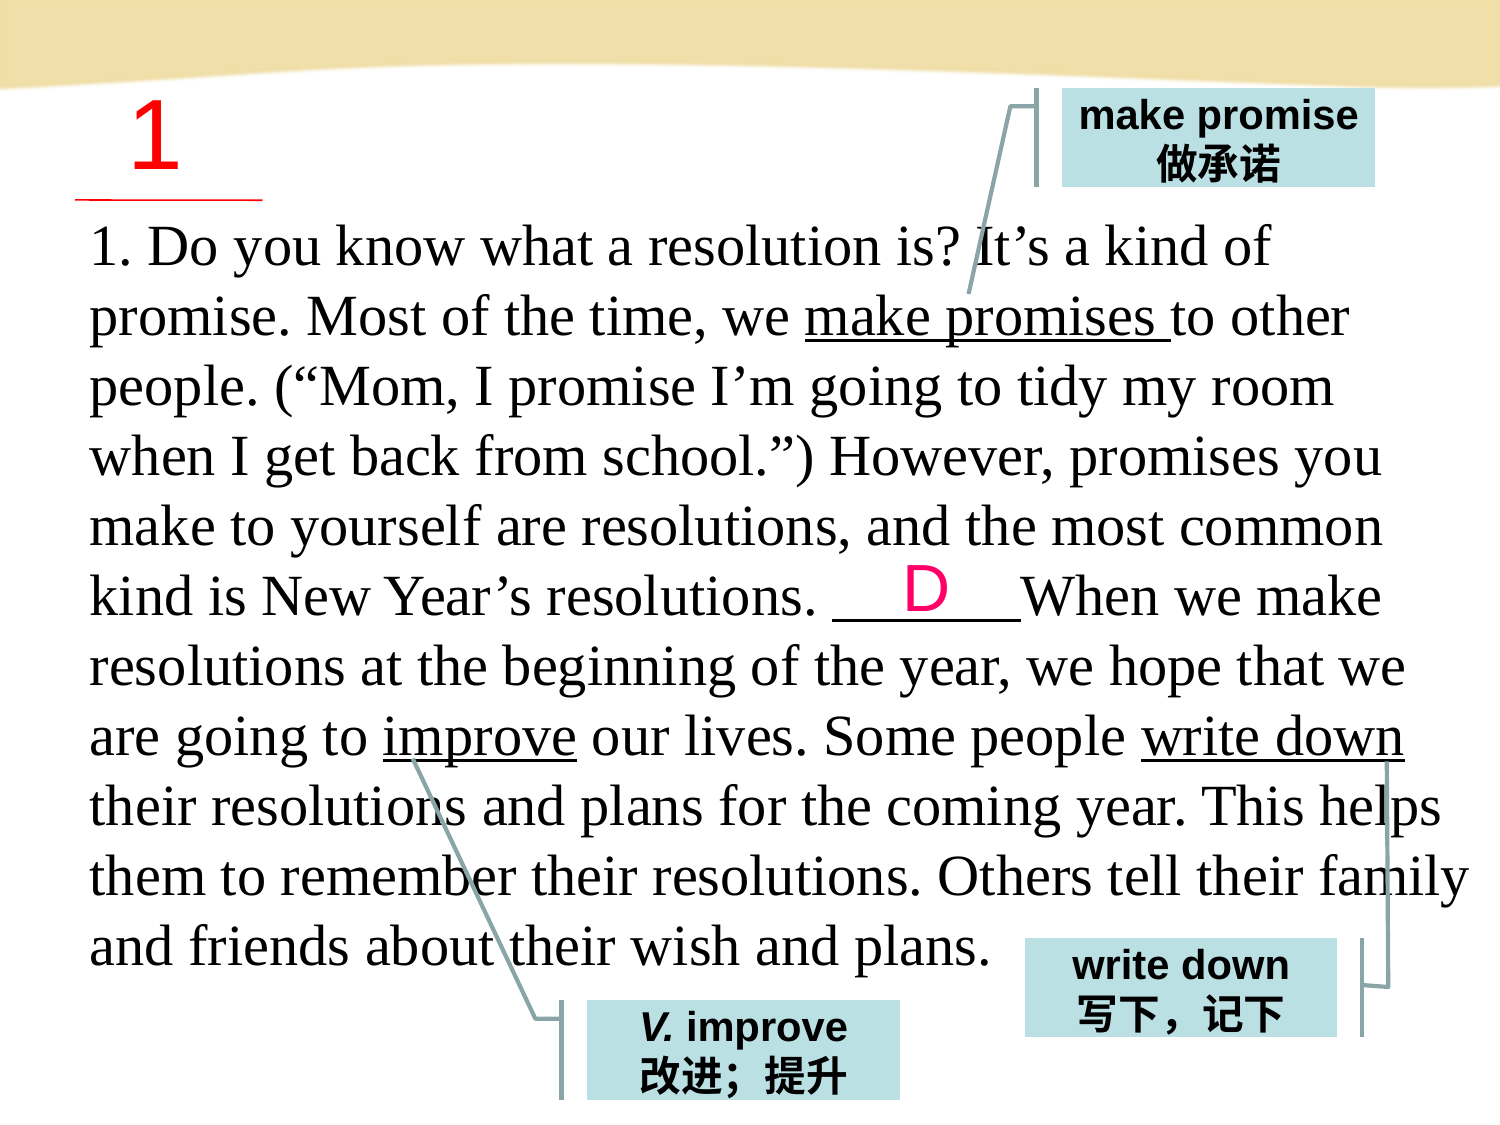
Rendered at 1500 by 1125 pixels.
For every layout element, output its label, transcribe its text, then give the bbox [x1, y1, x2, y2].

text_box make promise 做承诺 [1062, 88, 1375, 187]
text_box make promise 做承诺 [966, 87, 1039, 295]
text_box D [887, 537, 970, 633]
picture [0, 0, 1500, 1125]
text_box V. improve 改进；提升 [410, 757, 564, 1100]
text_box write down 写下，记下 [1025, 938, 1337, 1037]
text_box 1 [112, 62, 363, 198]
text_box V. improve 改进；提升 [587, 1000, 900, 1100]
text_box write down 写下，记下 [1360, 761, 1391, 1037]
text_box 1. Do you know what a resolution is? It’s a kind of promise. Most of the time, we make promises to other people. (“Mom, I promise I’m going to tidy my room when I get back from school.”) However, promises you make to yourself are resolutions, and the most common kind is New Year’s resolutions. When we make resolutions at the beginning of the year, we hope that we are going to improve our lives. Some people write down their resolutions and plans for the coming year. This helps them to remember their resolutions. Others tell their family and friends about their wish and plans. [74, 200, 1488, 985]
